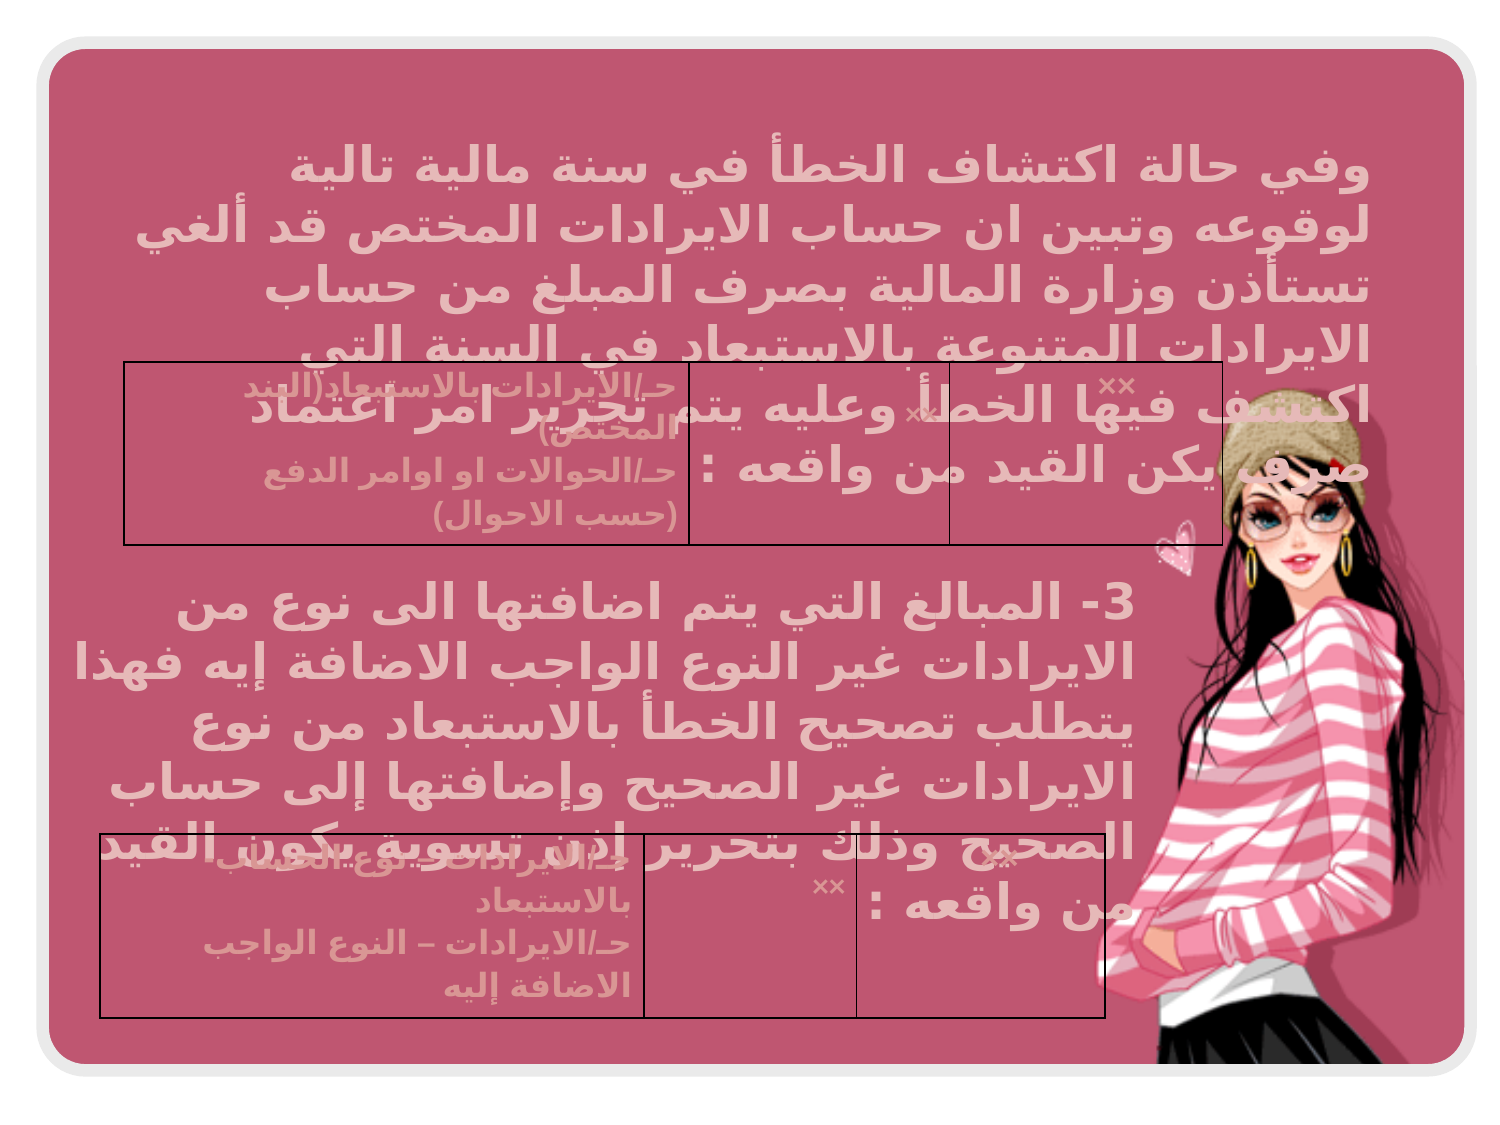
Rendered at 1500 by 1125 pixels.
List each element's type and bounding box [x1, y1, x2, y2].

picture [42, 42, 1471, 1071]
